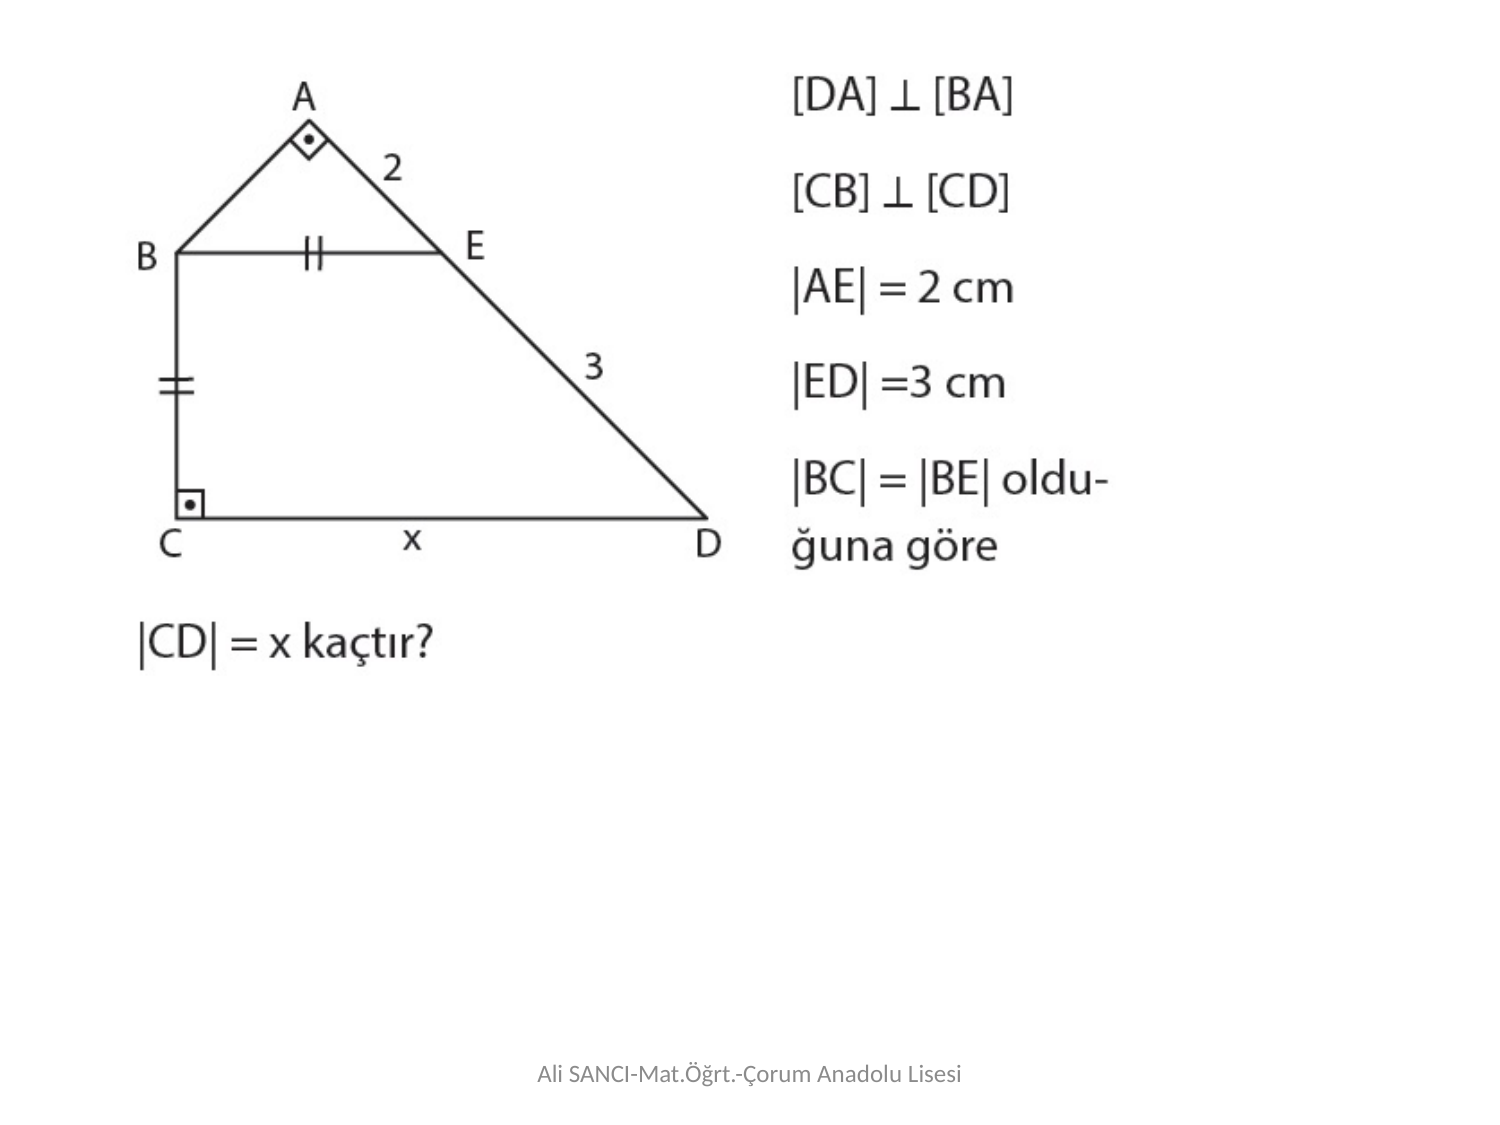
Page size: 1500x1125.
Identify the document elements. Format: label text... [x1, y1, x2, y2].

footer Ali SANCI-Mat.Öğrt.-Çorum Anadolu Lisesi [512, 1042, 988, 1103]
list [111, 30, 1138, 729]
